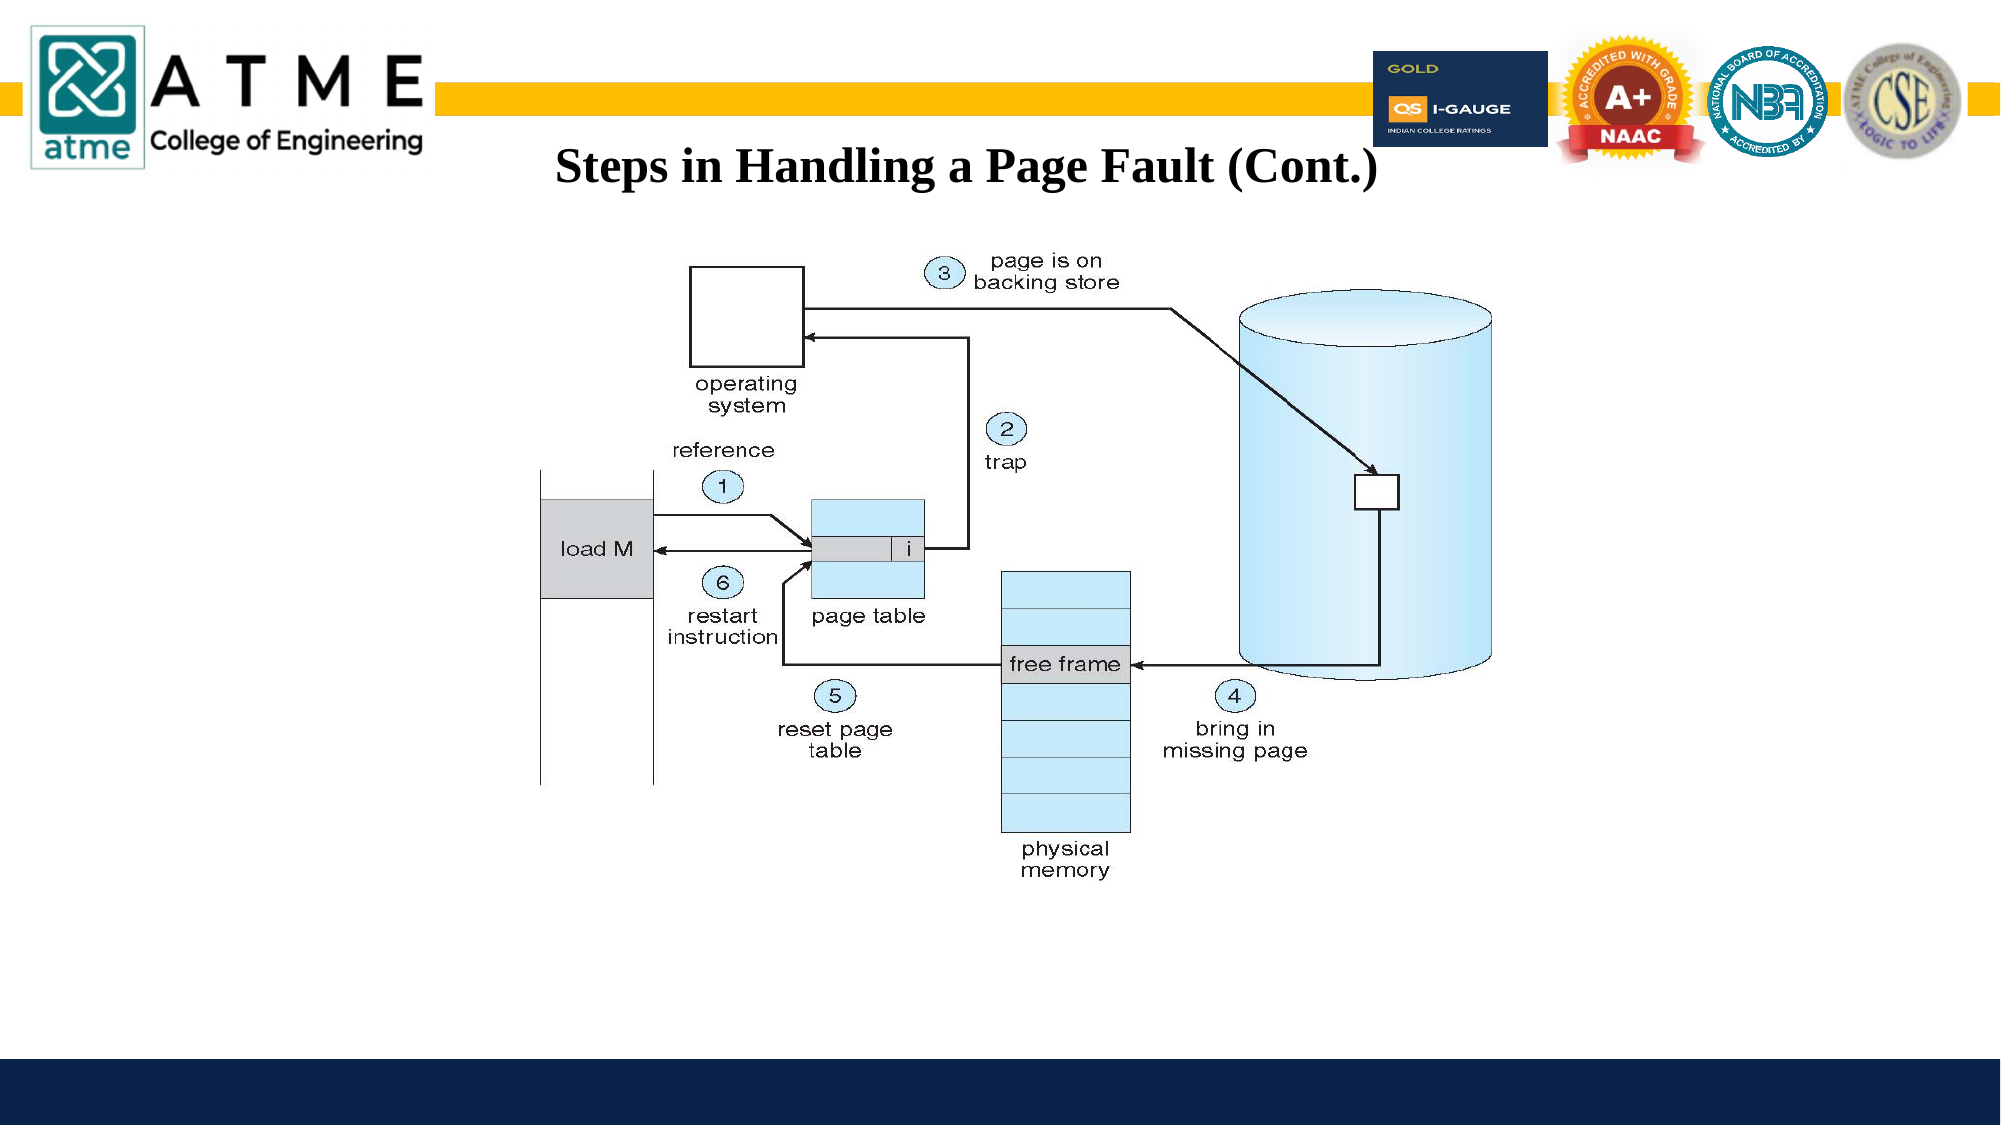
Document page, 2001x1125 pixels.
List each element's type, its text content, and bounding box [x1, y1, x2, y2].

title Steps in Handling a Page Fault (Cont.) [540, 125, 1937, 220]
picture [539, 248, 1492, 881]
picture [1373, 20, 1828, 125]
picture [22, 15, 435, 178]
picture [0, 1059, 2001, 1125]
picture [1840, 26, 1968, 176]
